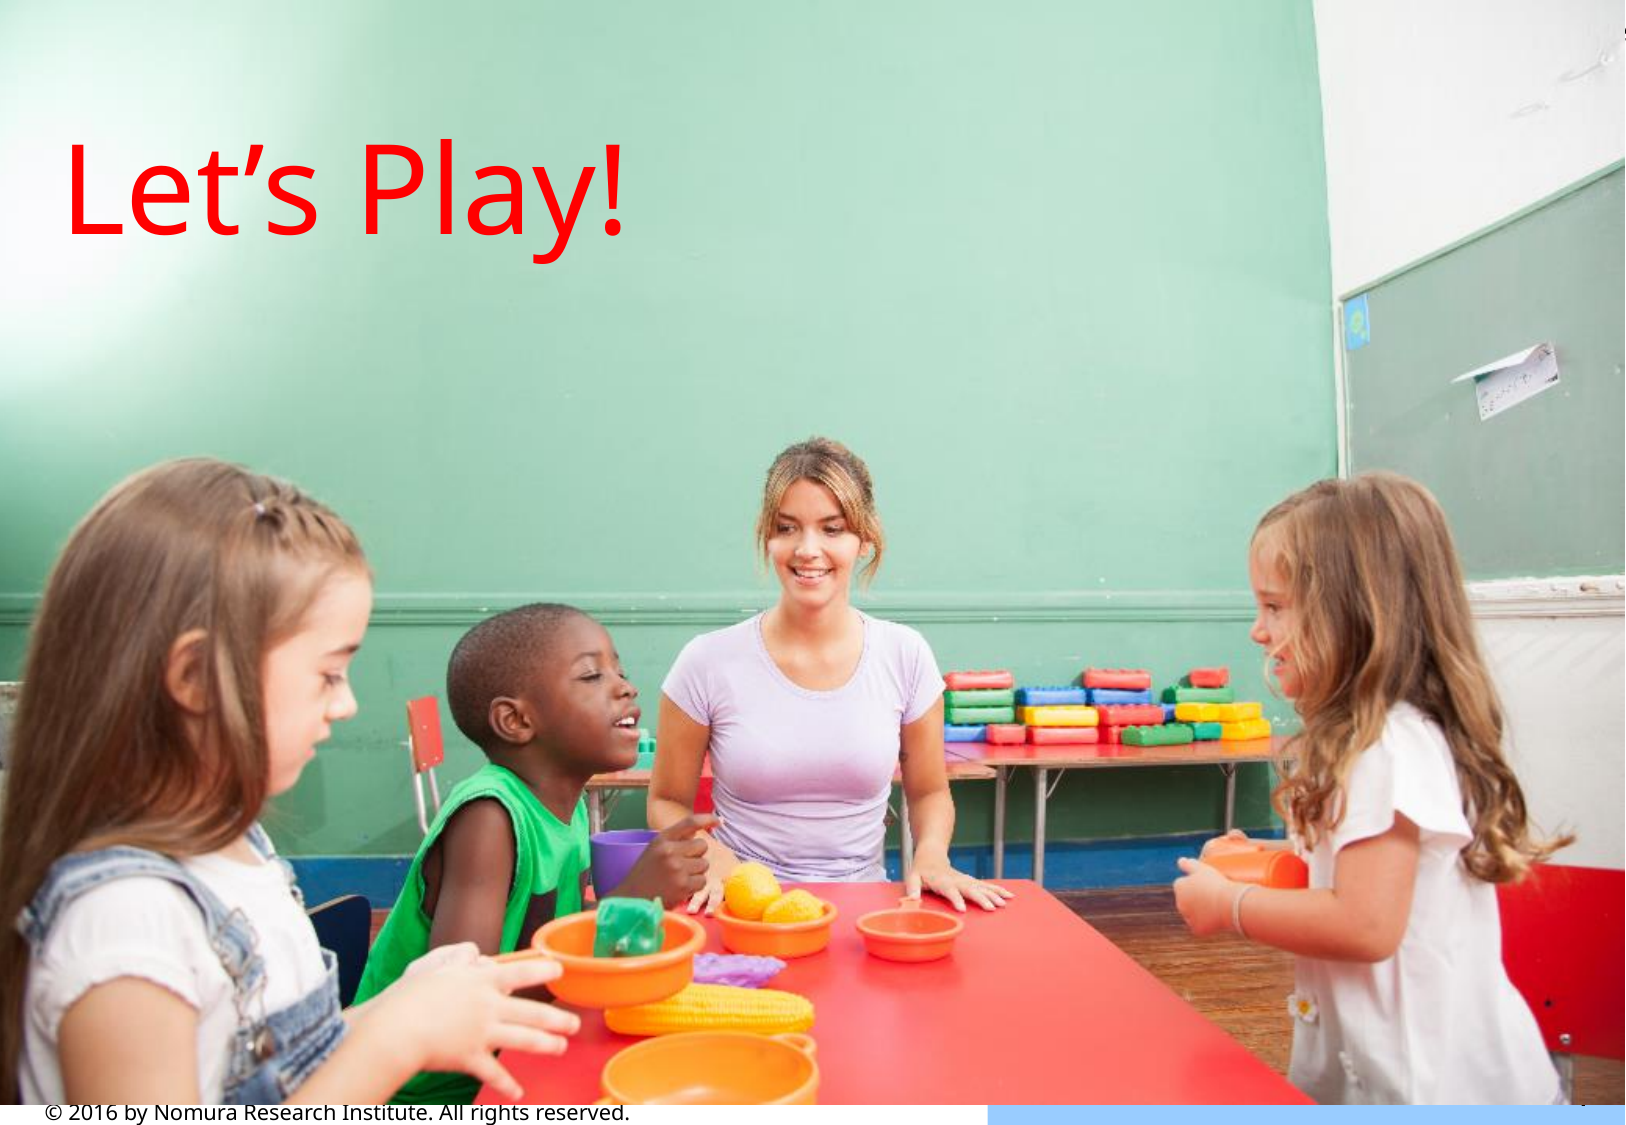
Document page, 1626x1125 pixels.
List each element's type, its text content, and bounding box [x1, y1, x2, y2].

slide_number 4 [1479, 1112, 1588, 1116]
picture [0, 0, 1625, 1105]
